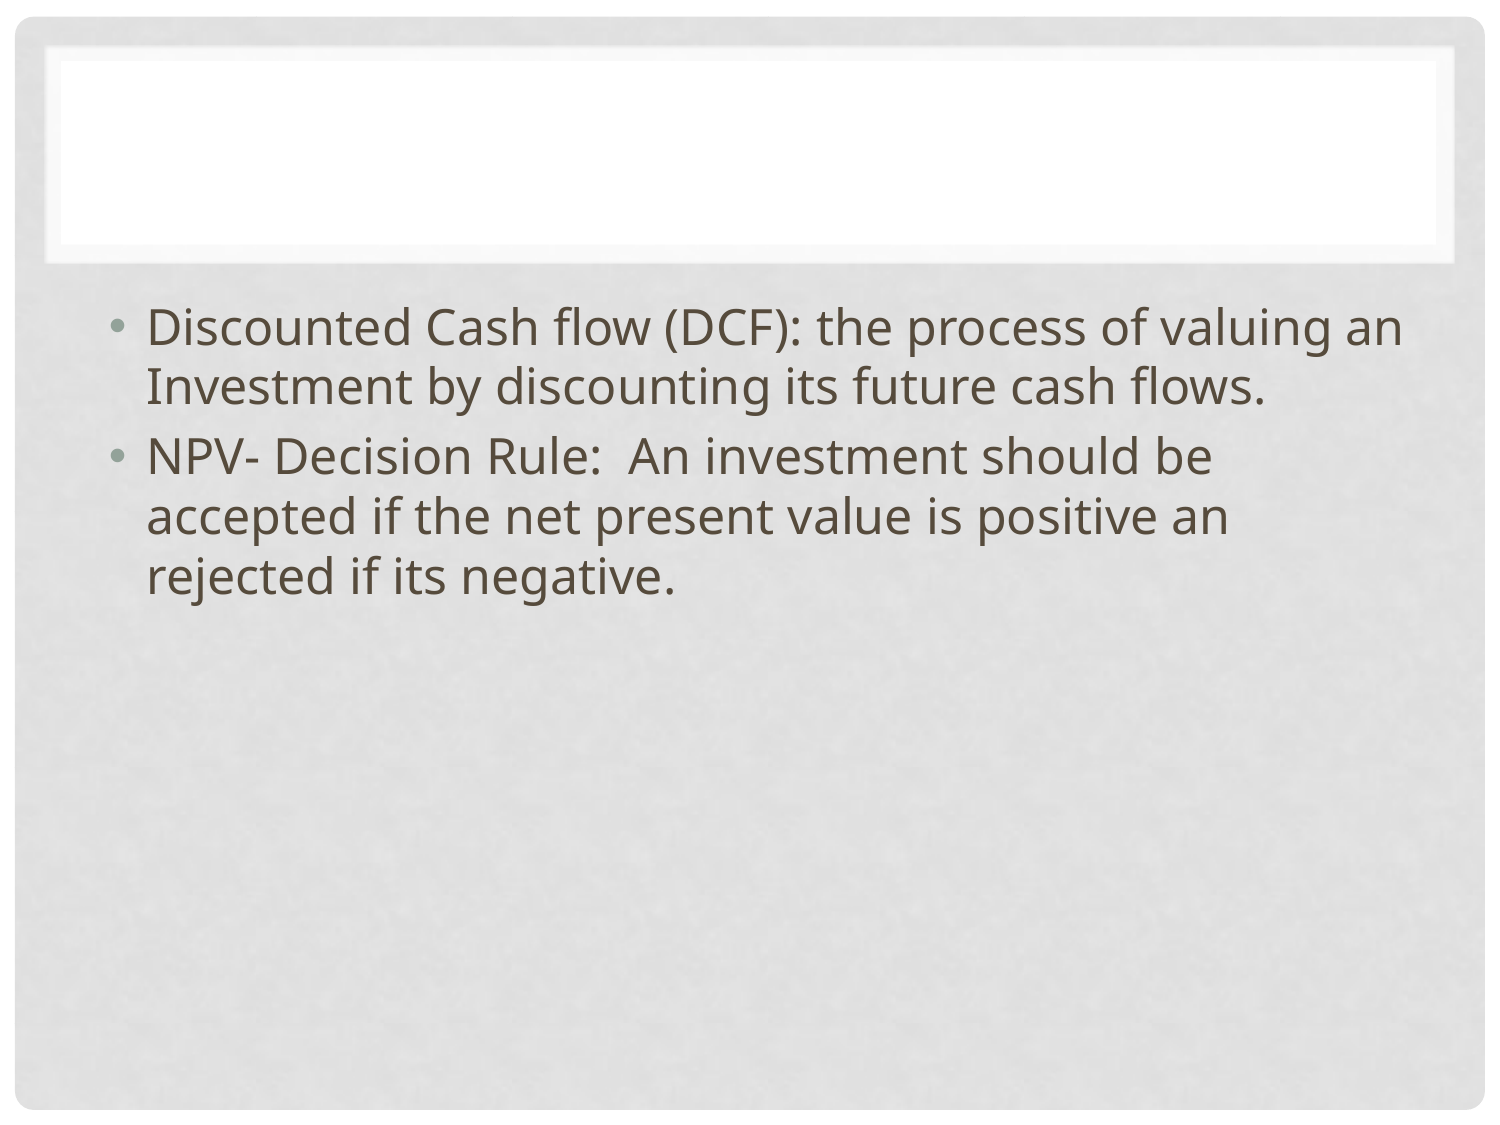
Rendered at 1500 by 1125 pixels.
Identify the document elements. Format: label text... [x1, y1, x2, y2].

list Discounted Cash flow (DCF): the process of valuing an Investment by discounting its future cash flows. NPV- Decision Rule: An investment should be accepted if the net present value is positive an rejected if its negative. [75, 287, 1425, 1005]
